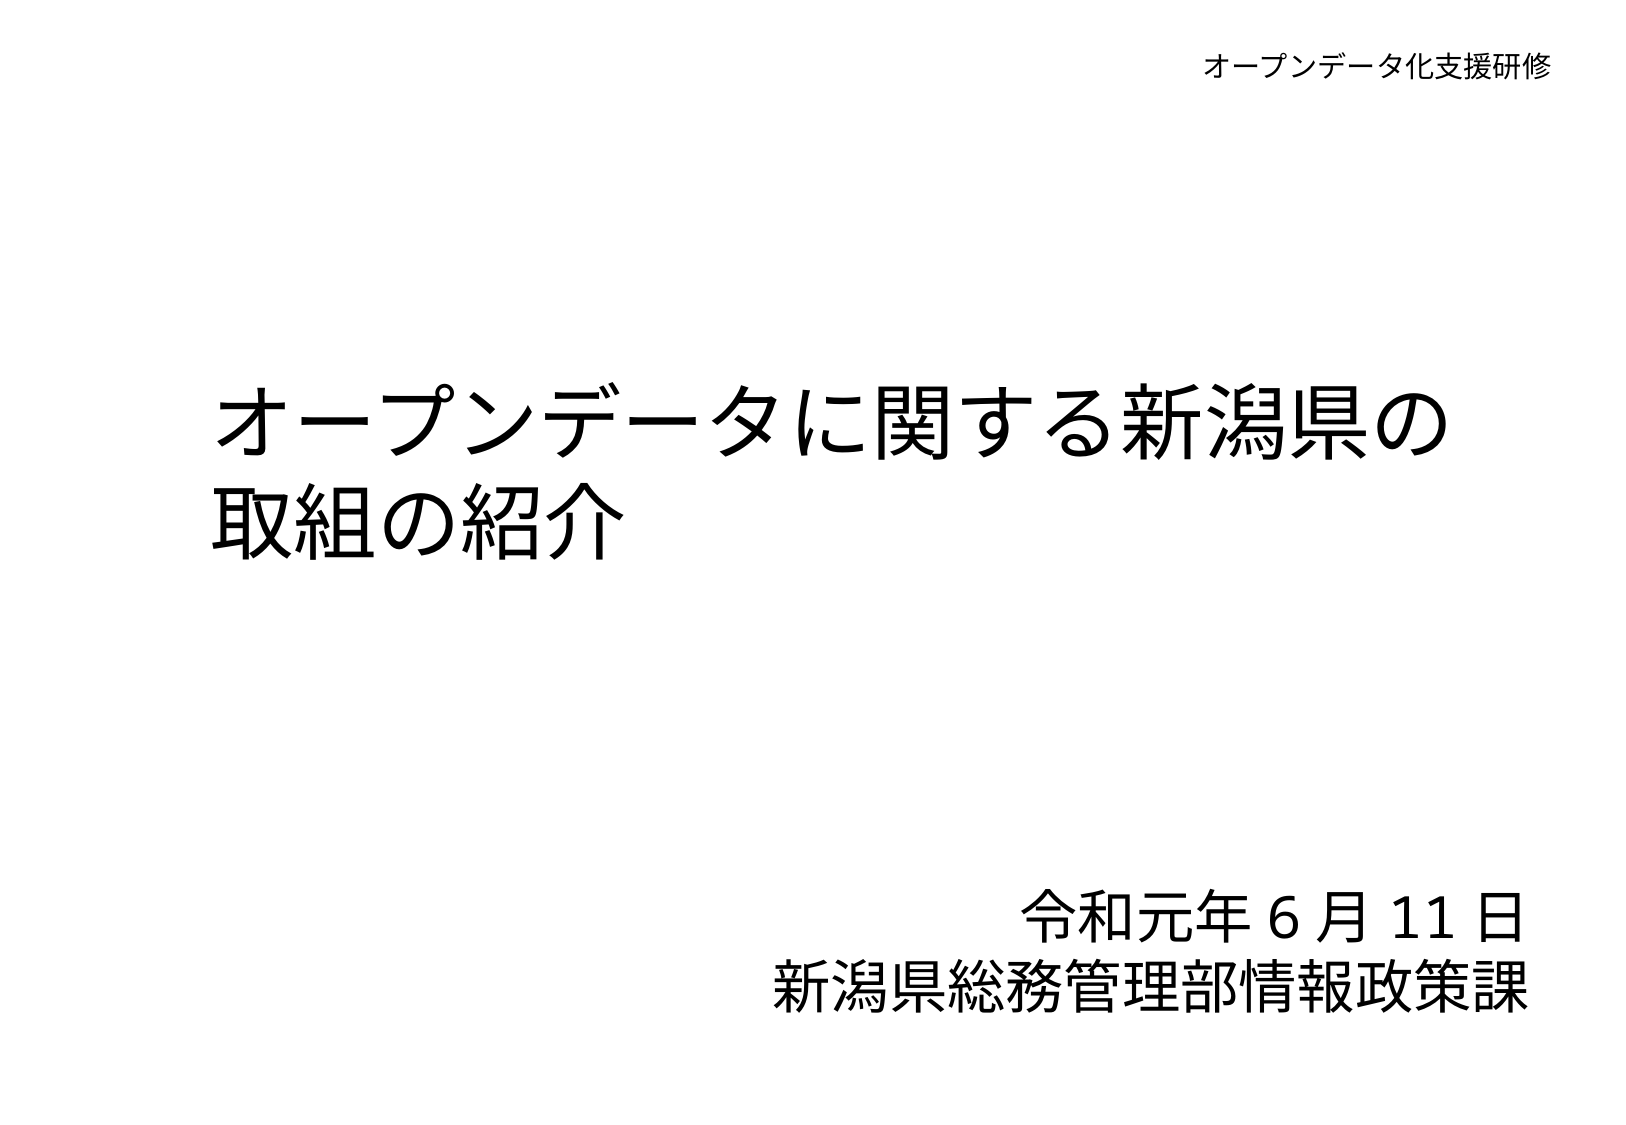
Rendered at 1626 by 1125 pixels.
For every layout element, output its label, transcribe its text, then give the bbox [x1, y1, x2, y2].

title オープンデータに関する新潟県の 取組の紹介 [195, 349, 1625, 591]
text_box オープンデータ化支援研修 [966, 17, 1567, 114]
text_box 令和元年6月11日 新潟県総務管理部情報政策課 [741, 826, 1545, 1075]
